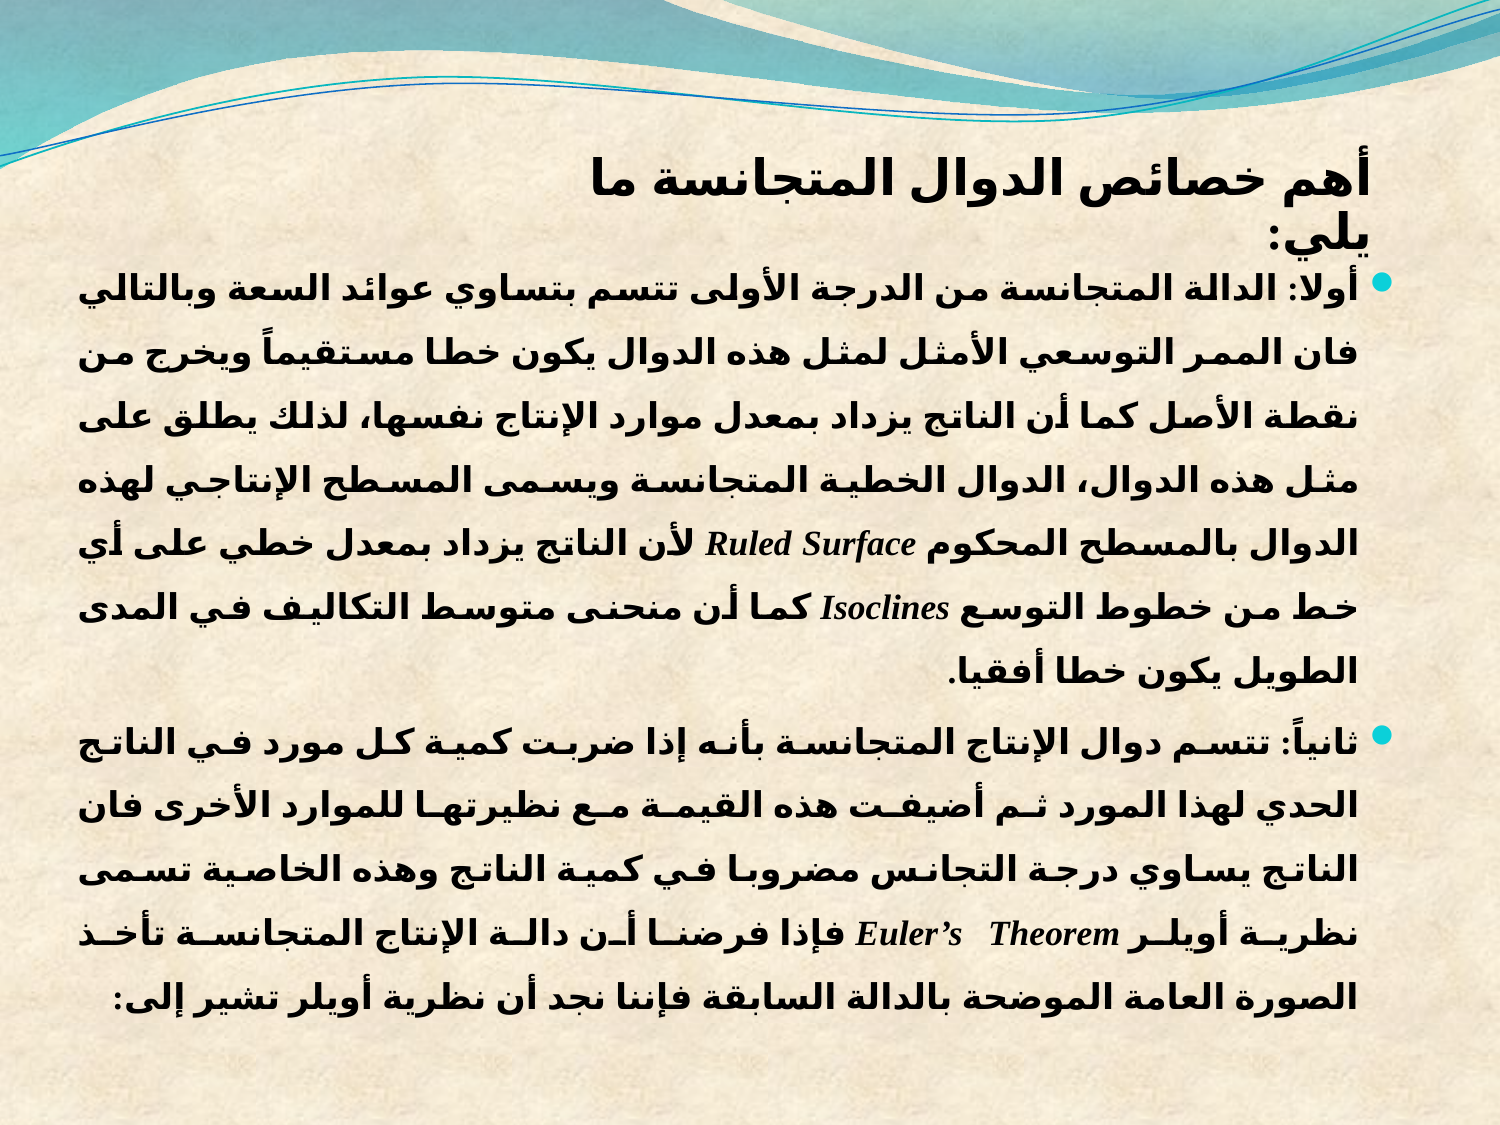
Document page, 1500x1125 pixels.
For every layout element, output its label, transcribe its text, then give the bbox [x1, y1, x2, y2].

text_box أهم خصائص الدوال المتجانسة ما يلي: [485, 160, 1390, 252]
list أولا: الدالة المتجانسة من الدرجة الأولى تتسم بتساوي عوائد السعة وبالتالي فان الممر التوسعي الأمثل لمثل هذه الدوال يكون خطا مستقيماً ويخرج من نقطة الأصل كما أن الناتج يزداد بمعدل موارد الإنتاج نفسها، لذلك يطلق على مثل هذه الدوال، الدوال الخطية المتجانسة ويسمى المسطح الإنتاجي لهذه الدوال بالمسطح المحكوم Ruled Surface لأن الناتج يزداد بمعدل خطي على أي خط من خطوط التوسع Isoclines كما أن منحنى متوسط التكاليف في المدى الطويل يكون خطا أفقيا. ثانياً: تتسم دوال الإنتاج المتجانسة بأنه إذا ضربت كمية كل مورد في الناتج الحدي لهذا المورد ثم أضيفت هذه القيمة مع نظيرتها للموارد الأخرى فان الناتج يساوي درجة التجانس مضروبا في كمية الناتج وهذه الخاصية تسمى نظرية أويلر Euler’s Theorem فإذا فرضنا أن دالة الإنتاج المتجانسة تأخذ الصورة العامة الموضحة بالدالة السابقة فإننا نجد أن نظرية أويلر تشير إلى: [62, 137, 1413, 1025]
